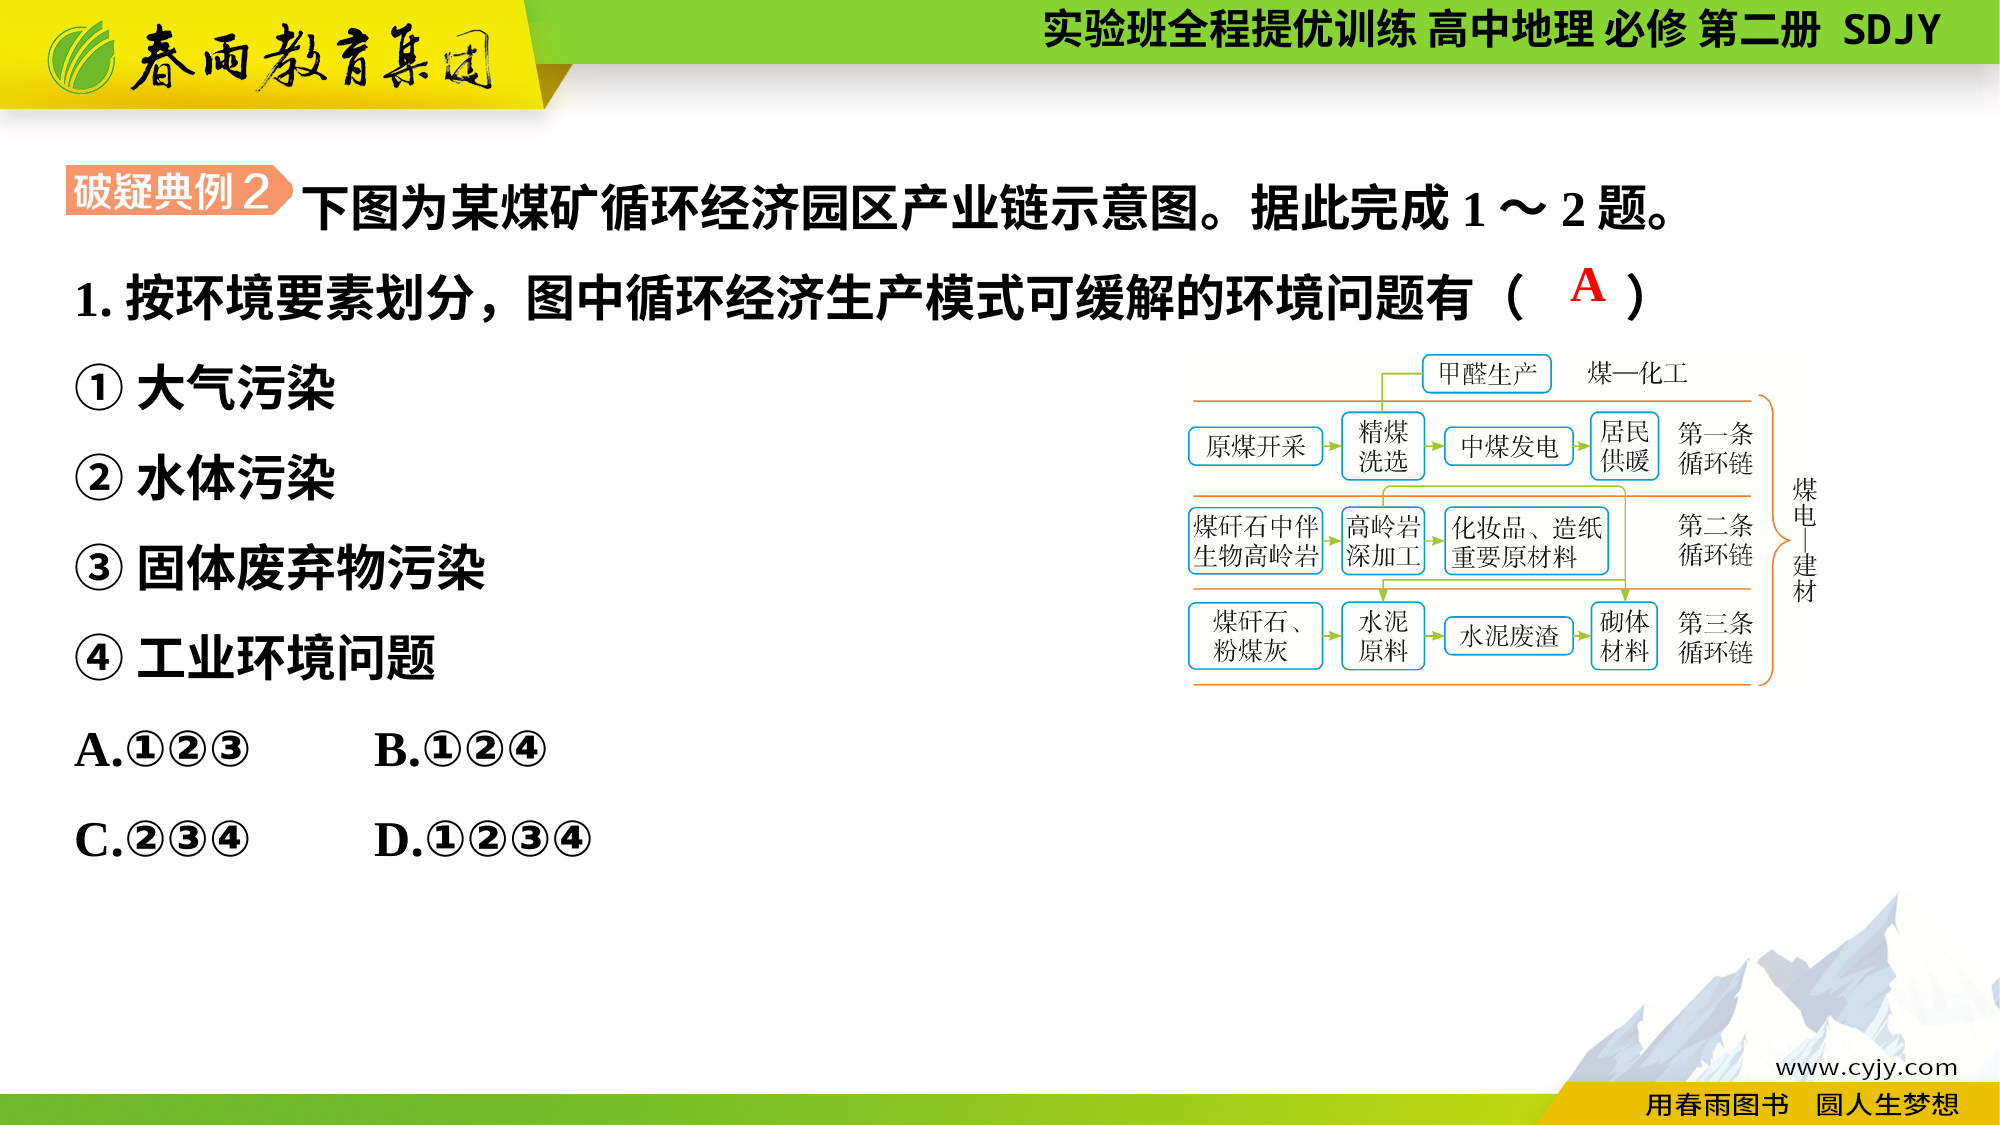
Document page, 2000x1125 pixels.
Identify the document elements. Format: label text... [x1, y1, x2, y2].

picture [0, 0, 2000, 1125]
text_box A [1555, 244, 1622, 319]
list 下图为某煤矿循环经济园区产业链示意图。据此完成1～2题。 1.按环境要素划分，图中循环经济生产模式可缓解的环境问题有（ ） ①大气污染 ②水体污染 ③固体废弃物污染 ④工业环境问题 A.①②③ B.①②④ C.②③④ D.①②③④ [59, 139, 1944, 882]
